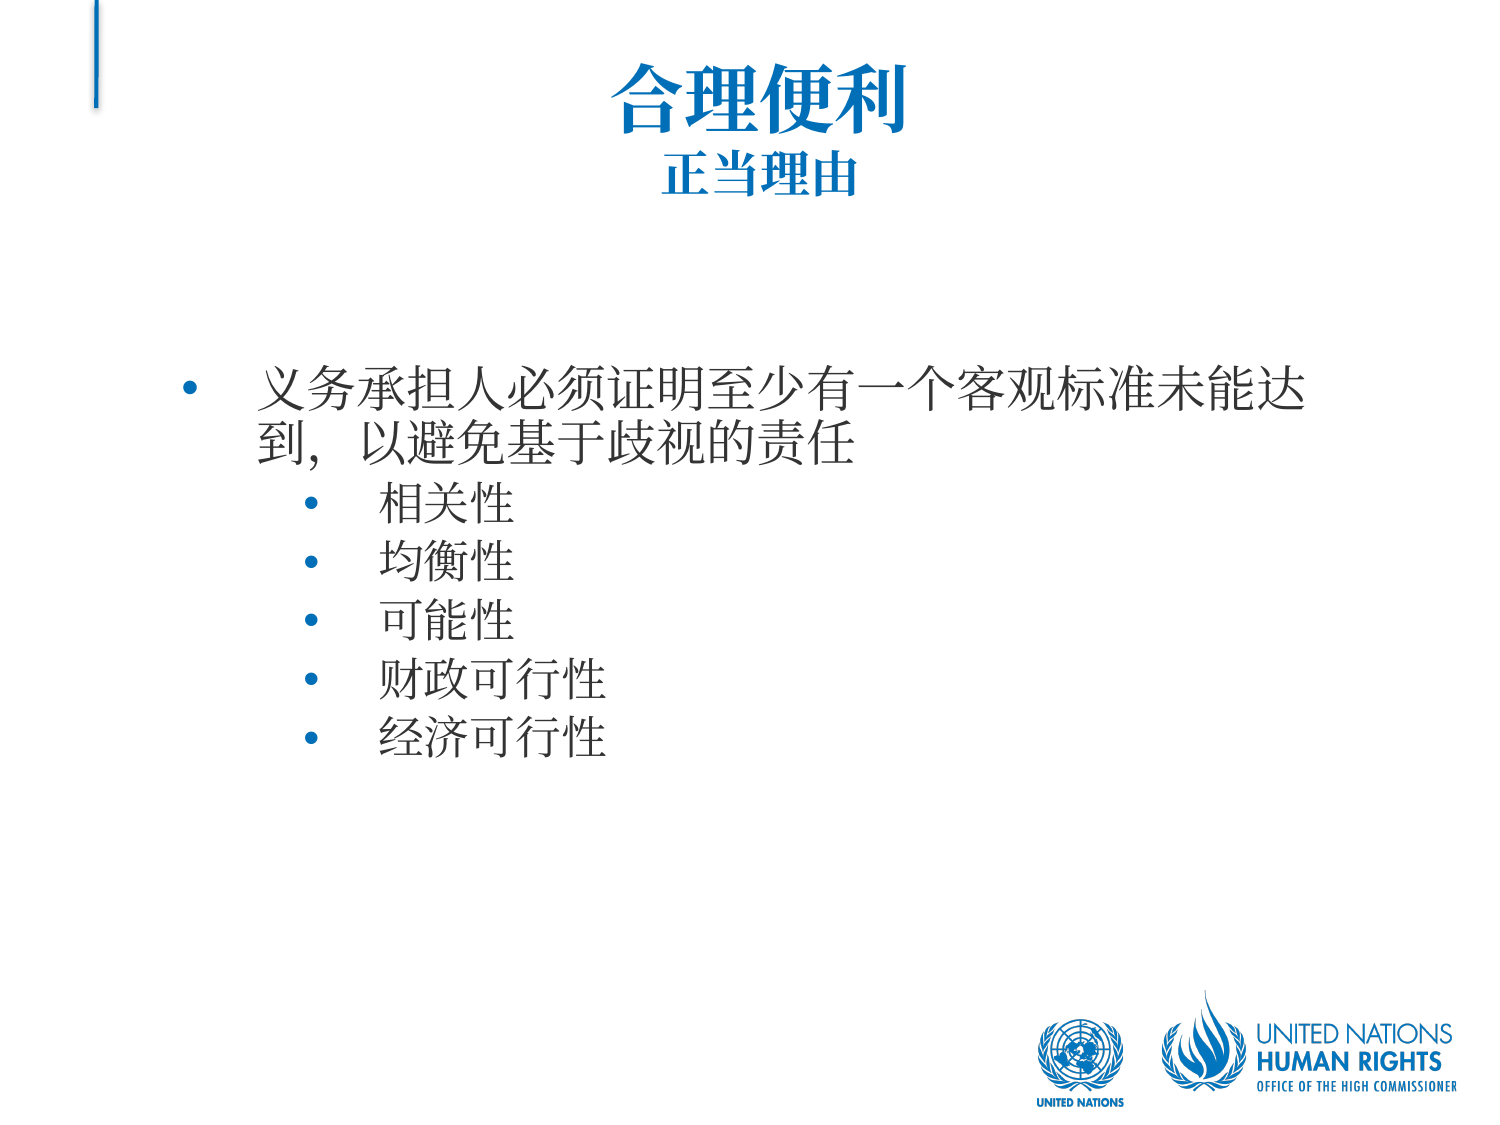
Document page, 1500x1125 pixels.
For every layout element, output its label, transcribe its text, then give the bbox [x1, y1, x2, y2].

picture [1037, 990, 1457, 1107]
text_box 义务承担人必须证明至少有一个客观标准未能达到，以避免基于歧视的责任 相关性 均衡性 可能性 财政可行性 经济可行性 [166, 256, 1325, 925]
title 合理便利 正当理由 [64, 45, 1456, 224]
